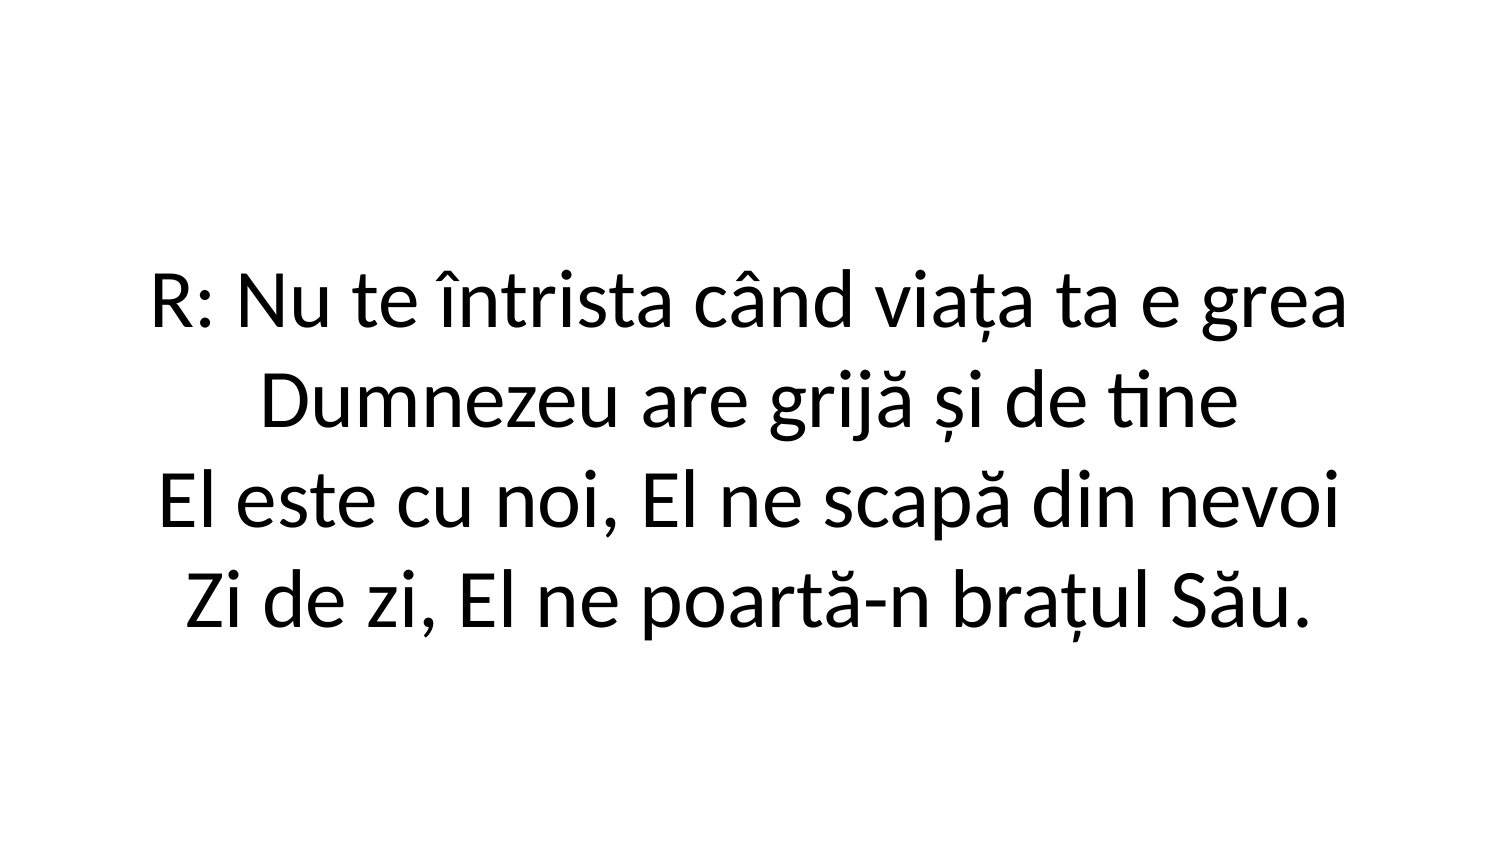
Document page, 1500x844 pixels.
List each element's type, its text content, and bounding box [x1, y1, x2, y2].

text_box R: Nu te întrista când viața ta e grea Dumnezeu are grijă și de tine El este cu noi, El ne scapă din nevoi Zi de zi, El ne poartă-n brațul Său. [134, 192, 1366, 652]
